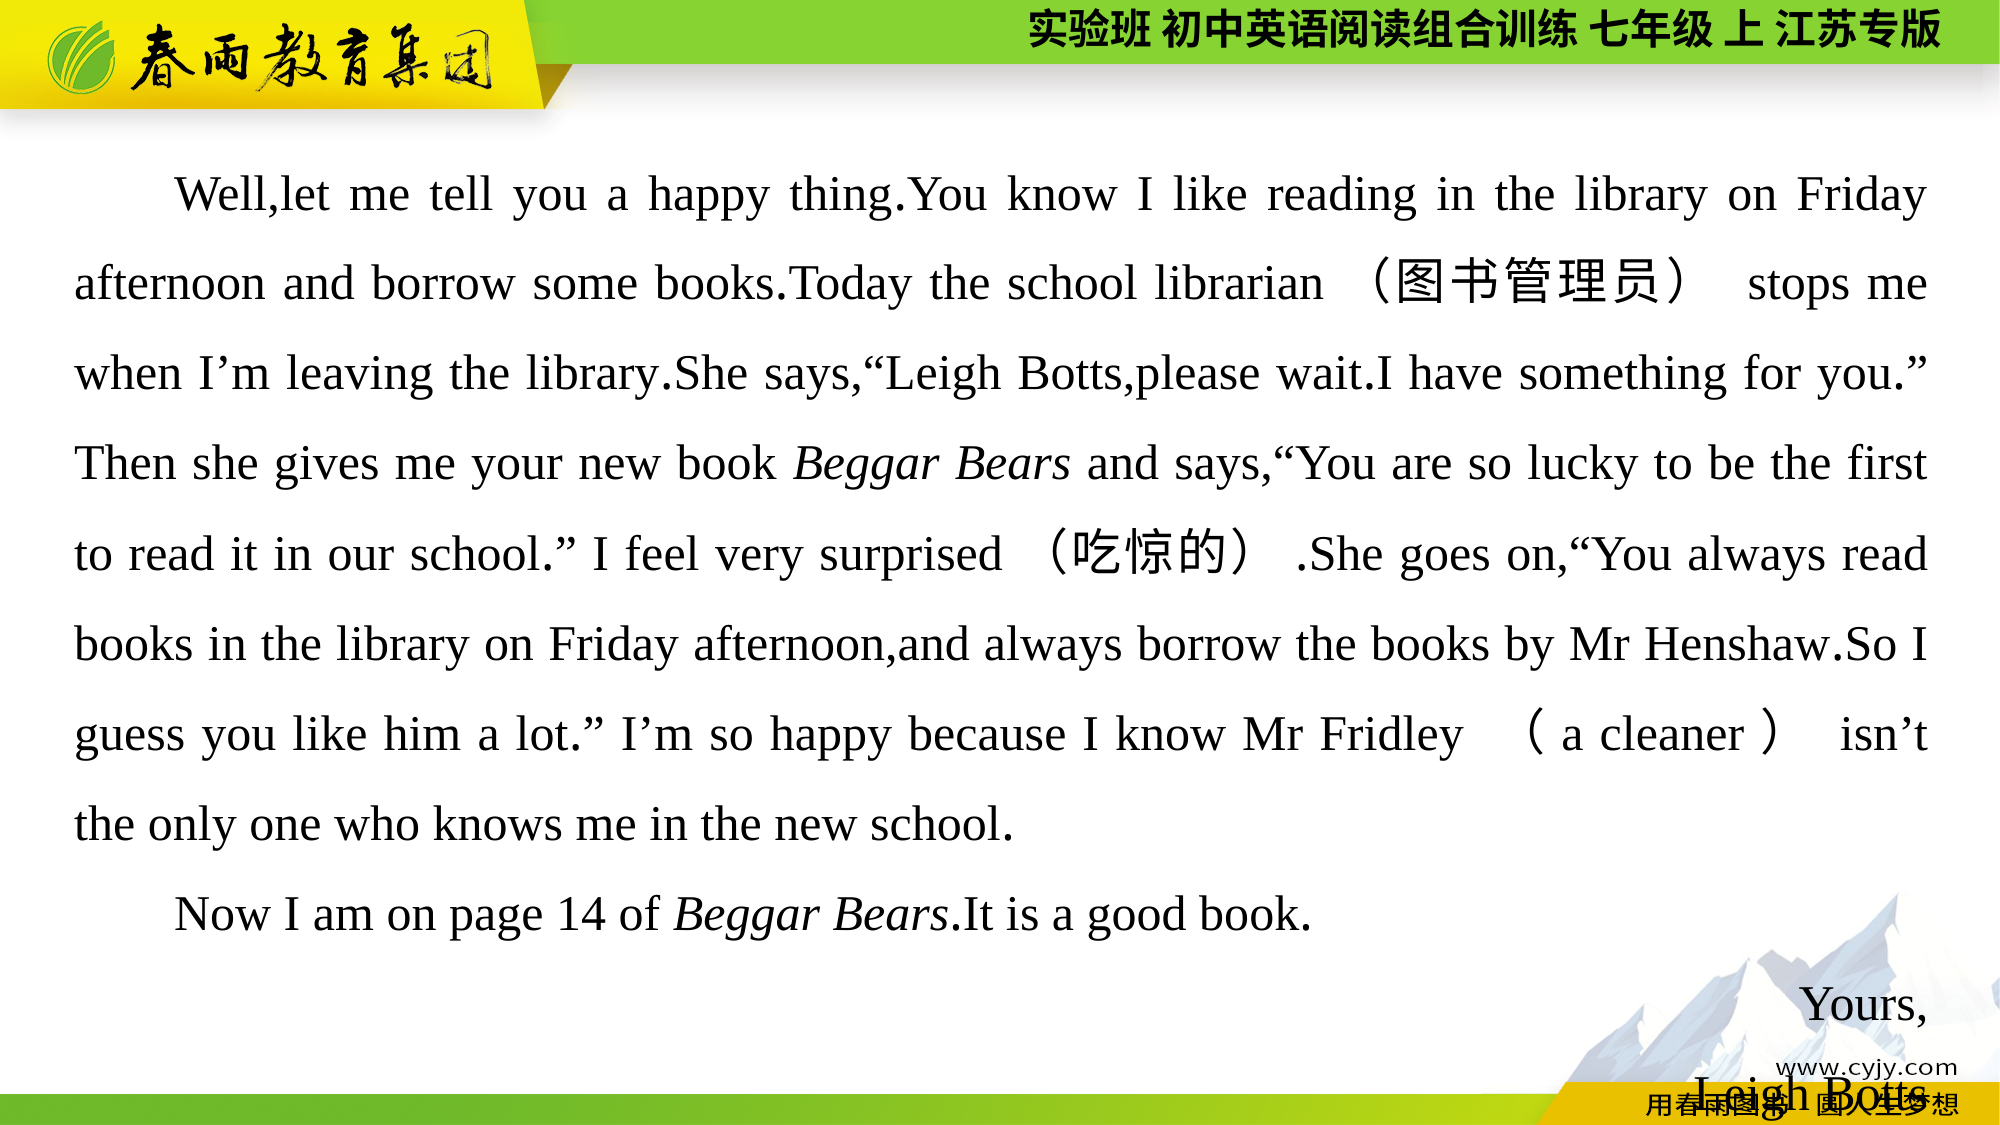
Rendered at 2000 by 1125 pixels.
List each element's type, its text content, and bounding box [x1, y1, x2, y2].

picture [0, 0, 2000, 1125]
list Well,let me tell you a happy thing.You know I like reading in the library on Friday afternoon and borrow some books.Today the school librarian（图书管理员） stops me when I’m leaving the library.She says,“Leigh Botts,please wait.I have something for you.” Then she gives me your new book Beggar Bears and says,“You are so lucky to be the first to read it in our school.” I feel very surprised（吃惊的）.She goes on,“You always read books in the library on Friday afternoon,and always borrow the books by Mr Henshaw.So I guess you like him a lot.” I’m so happy because I know Mr Fridley （a cleaner） isn’t the only one who knows me in the new school. Now I am on page 14 of Beggar Bears.It is a good book. Yours, Leigh Botts [59, 122, 1944, 1125]
